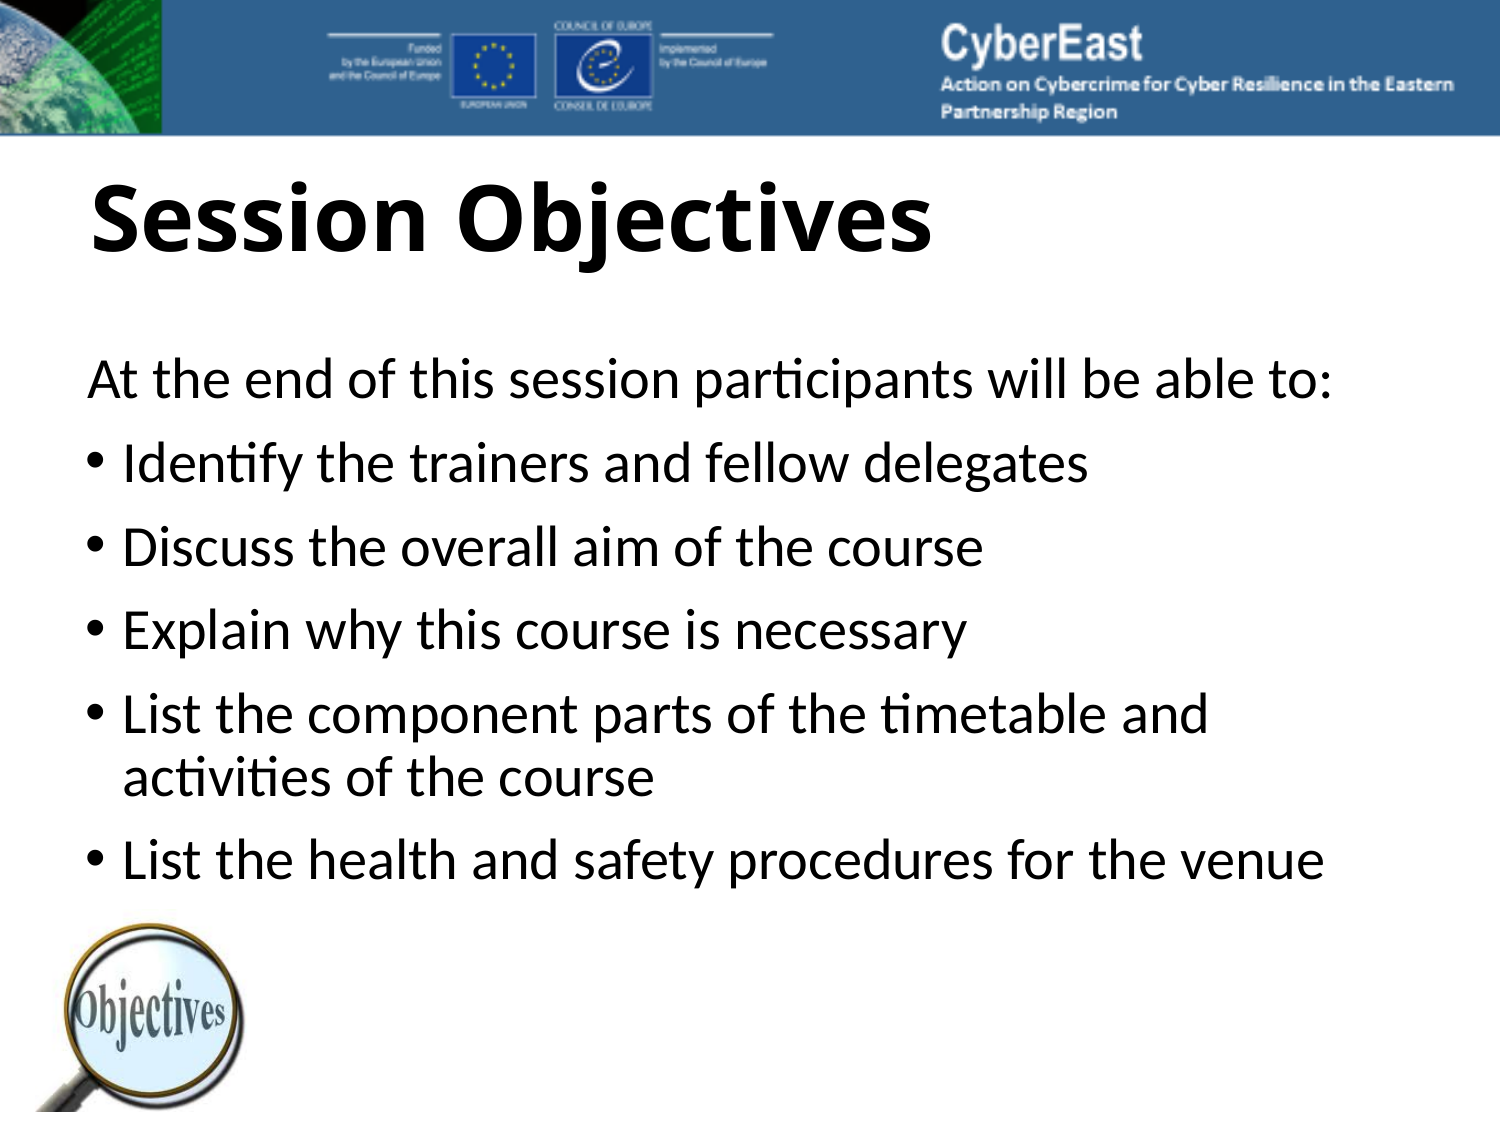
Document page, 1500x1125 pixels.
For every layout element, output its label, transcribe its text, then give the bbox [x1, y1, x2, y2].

list At the end of this session participants will be able to: Identify the trainers and fellow delegates Discuss the overall aim of the course Explain why this course is necessary List the component parts of the timetable and activities of the course List the health and safety procedures for the venue [70, 340, 1374, 1125]
picture [0, 0, 1500, 1125]
title Session Objectives [75, 158, 1425, 286]
